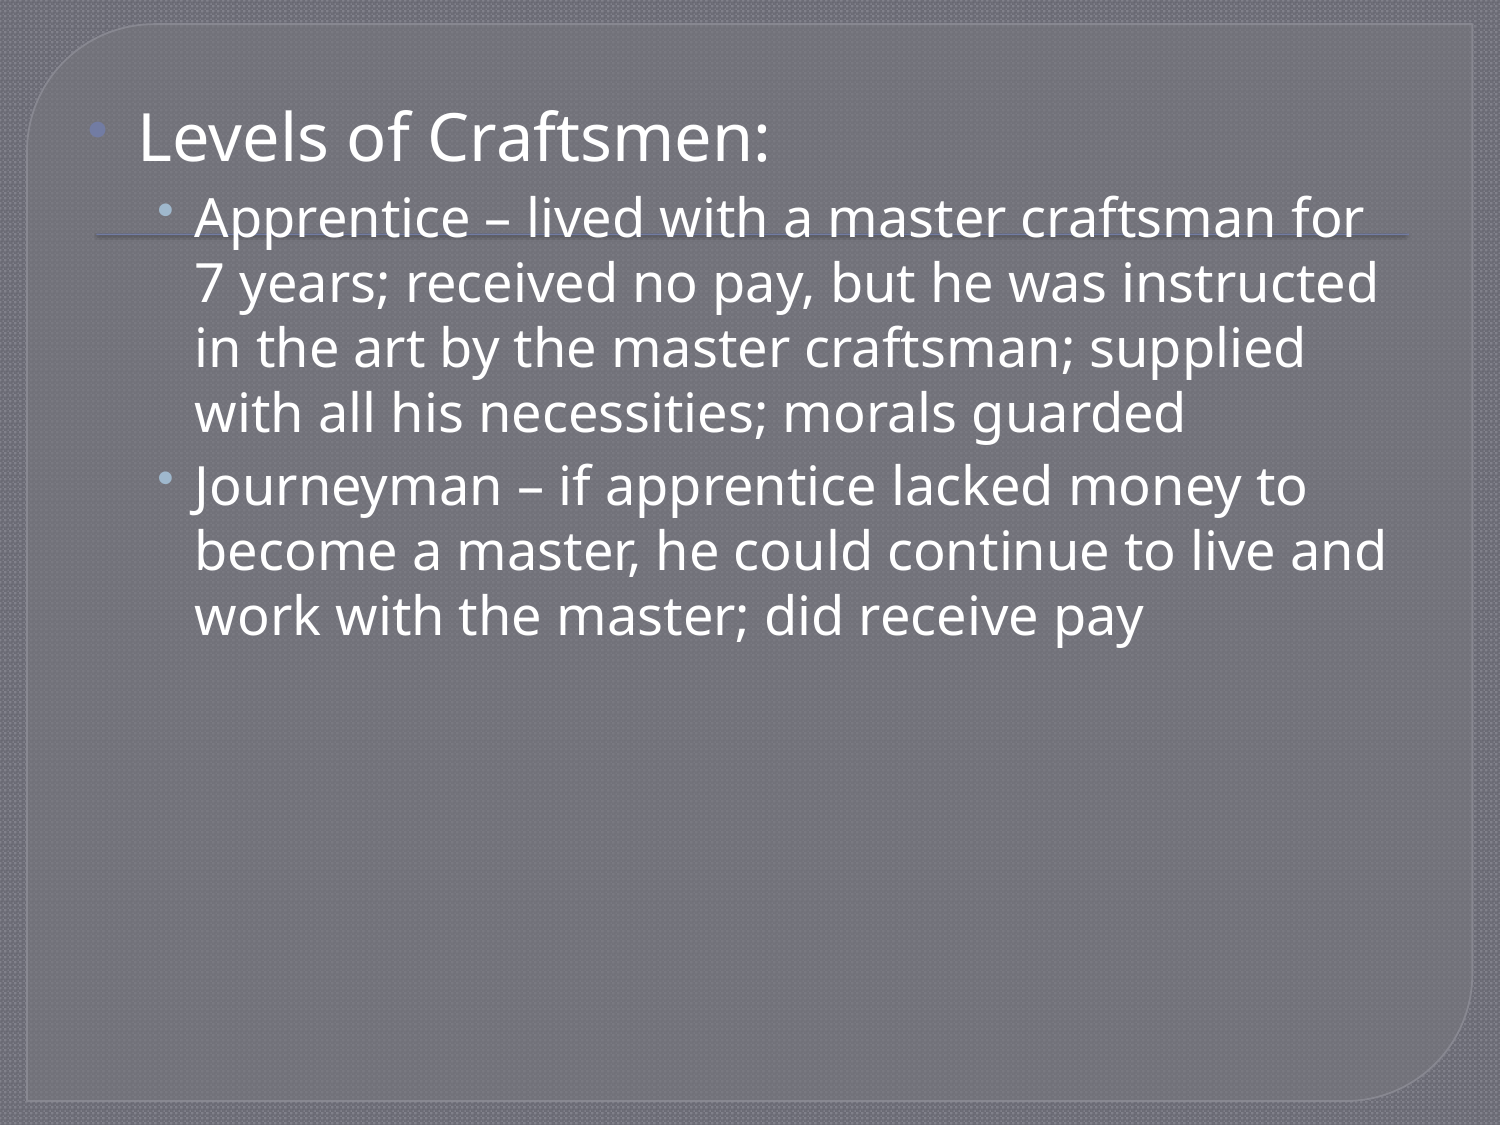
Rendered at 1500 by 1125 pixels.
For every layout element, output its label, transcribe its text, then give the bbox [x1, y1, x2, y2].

list Levels of Craftsmen: Apprentice – lived with a master craftsman for 7 years; received no pay, but he was instructed in the art by the master craftsman; supplied with all his necessities; morals guarded Journeyman – if apprentice lacked money to become a master, he could continue to live and work with the master; did receive pay [75, 87, 1425, 1013]
